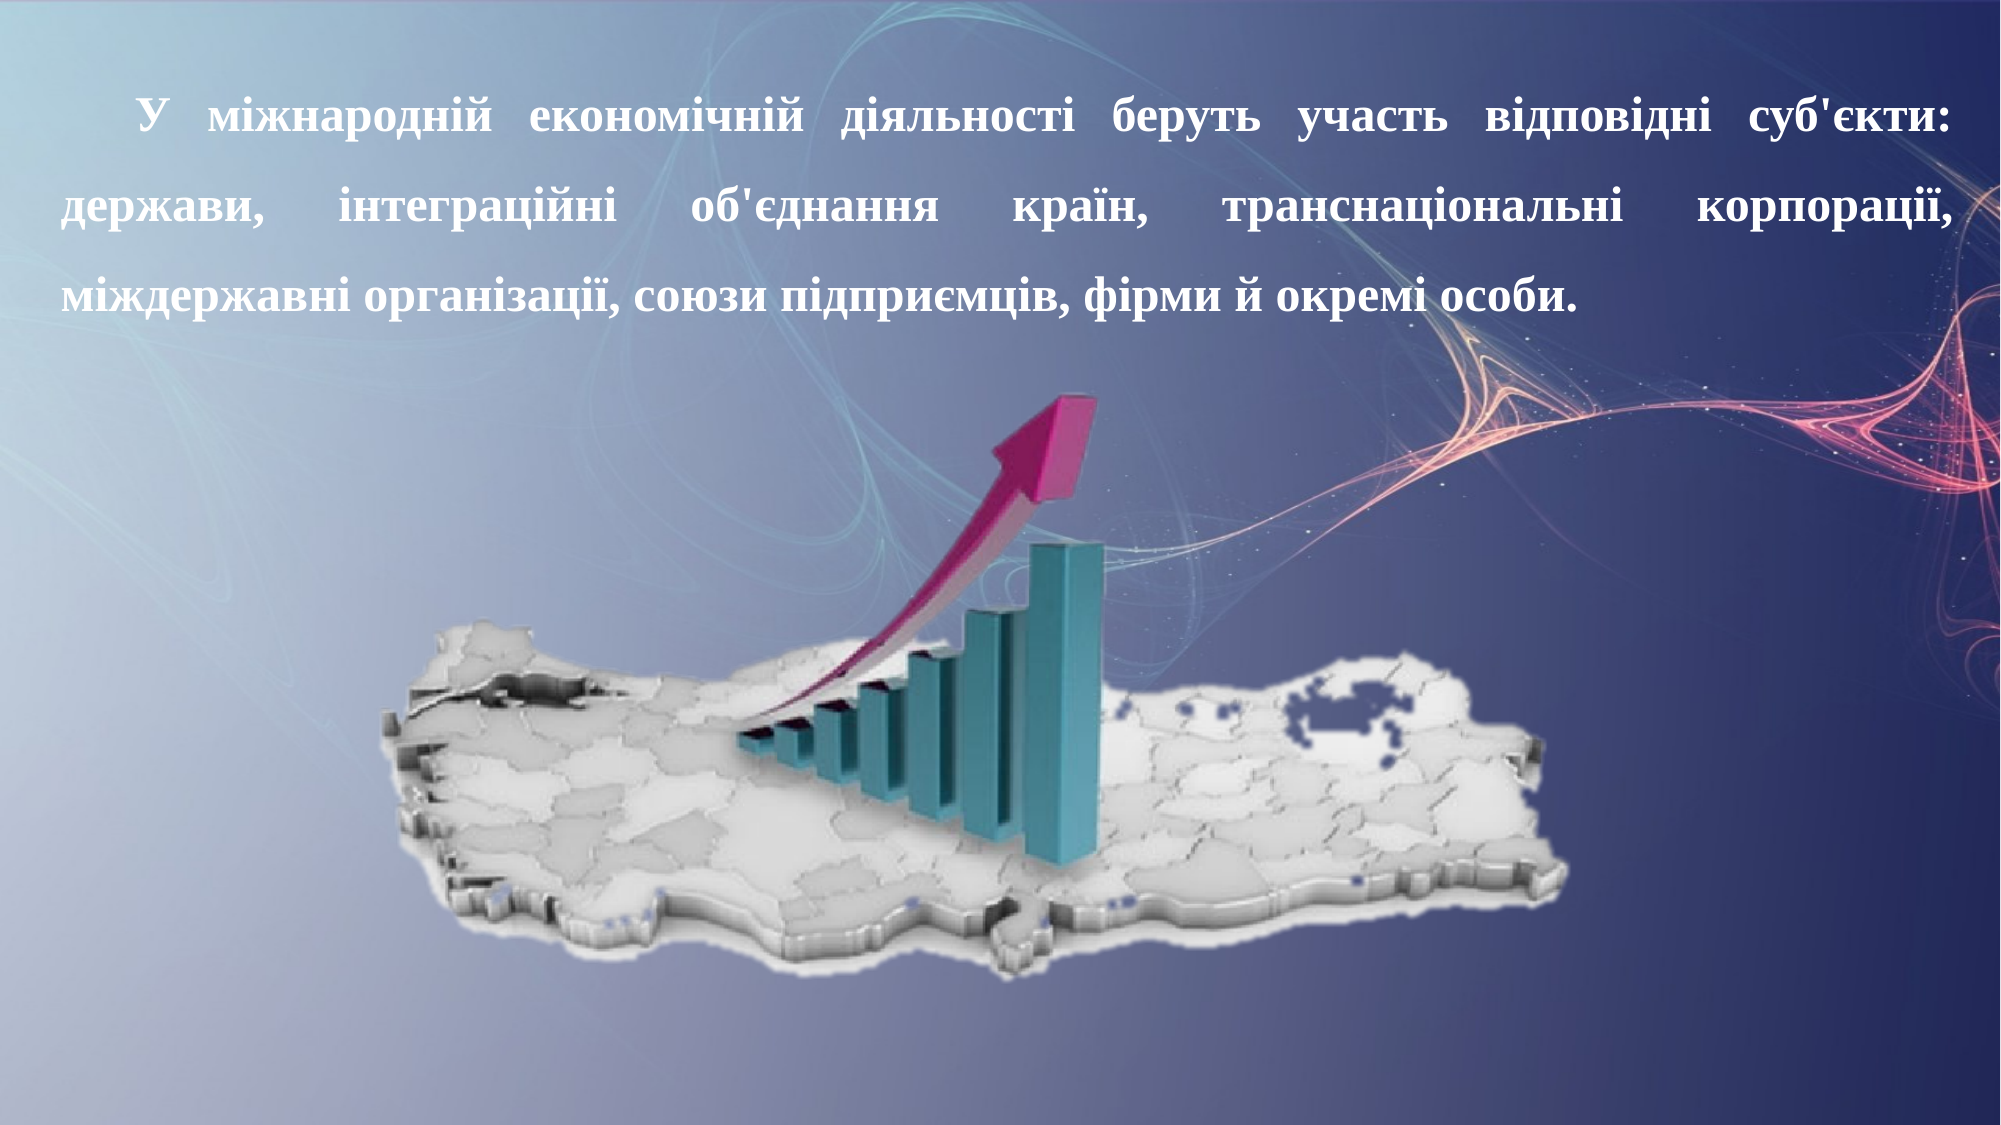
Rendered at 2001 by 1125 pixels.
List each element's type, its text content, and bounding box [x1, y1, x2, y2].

picture [0, 0, 2001, 1125]
text_box У міжнародній економічній діяльності беруть участь відповідні суб'єкти: держави, інтеграційні об'єднання країн, транснаціональні корпорації, міждержавні організації, союзи підприємців, фірми й окремі особи. [45, 43, 1969, 329]
